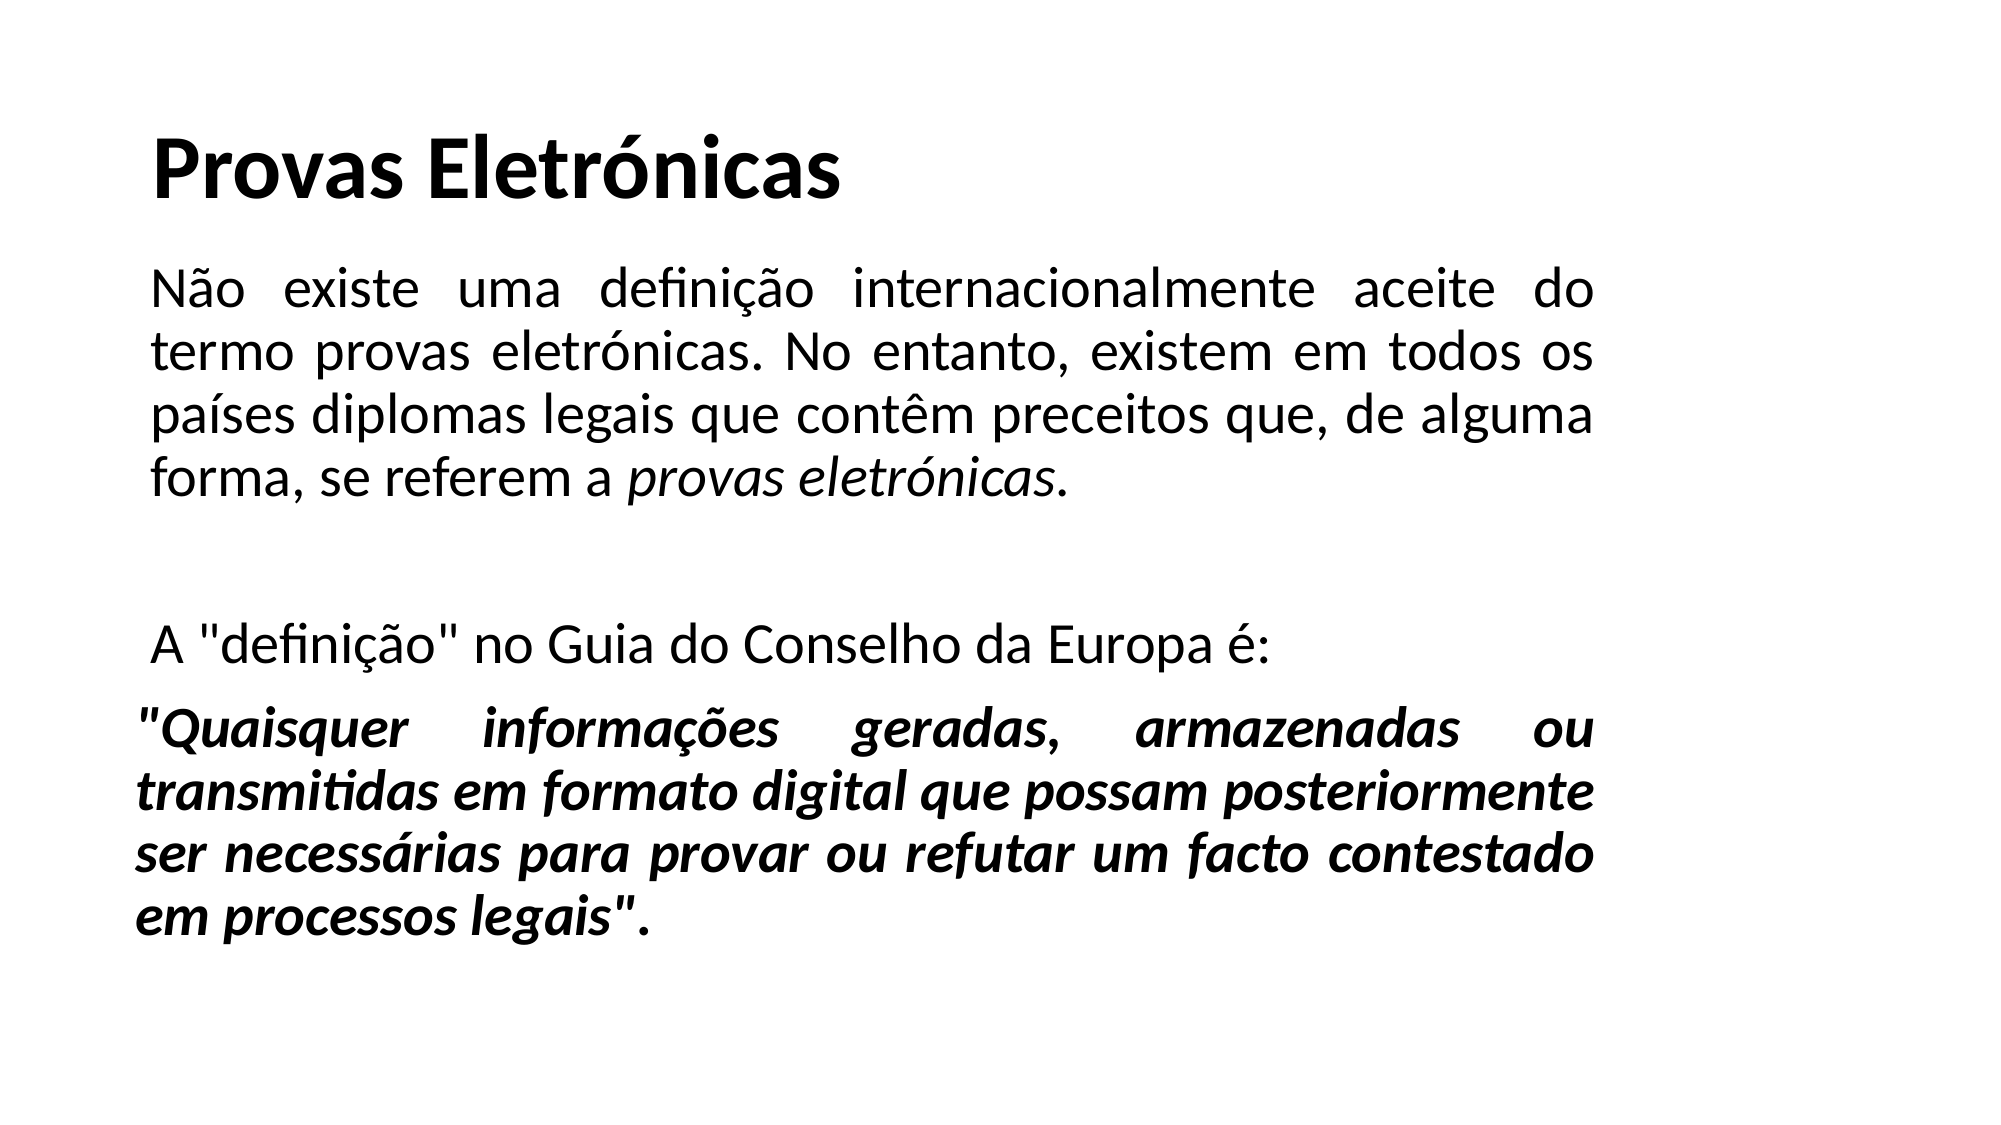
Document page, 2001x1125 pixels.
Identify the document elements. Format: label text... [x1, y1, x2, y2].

title Provas Eletrónicas [137, 59, 1863, 278]
list Não existe uma definição internacionalmente aceite do termo provas eletrónicas. No entanto, existem em todos os países diplomas legais que contêm preceitos que, de alguma forma, se referem a provas eletrónicas. A "definição" no Guia do Conselho da Europa é: "Quaisquer informações geradas, armazenadas ou transmitidas em formato digital que possam posteriormente ser necessárias para provar ou refutar um facto contestado em processos legais". [120, 249, 1611, 1055]
